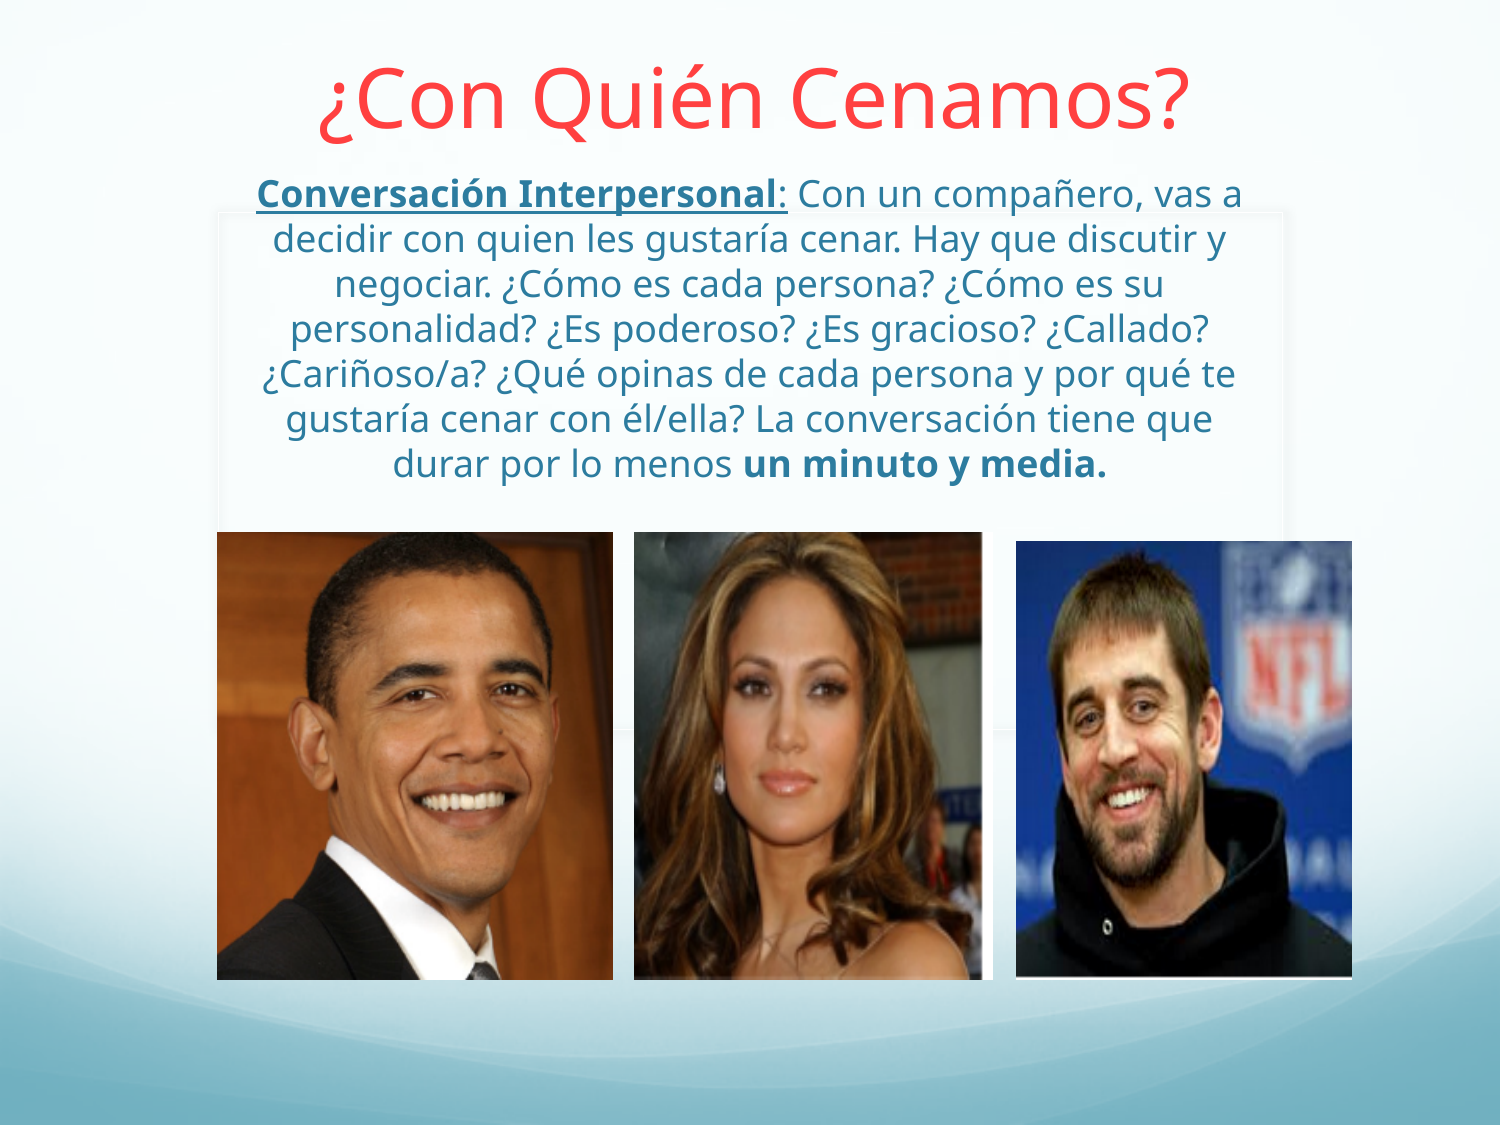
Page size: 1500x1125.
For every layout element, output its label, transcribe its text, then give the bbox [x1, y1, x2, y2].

title Conversación Interpersonal: Con un compañero, vas a decidir con quien les gustaría cenar. Hay que discutir y negociar. ¿Cómo es cada persona? ¿Cómo es su personalidad? ¿Es poderoso? ¿Es gracioso? ¿Callado? ¿Cariñoso/a? ¿Qué opinas de cada persona y por qué te gustaría cenar con él/ella? La conversación tiene que durar por lo menos un minuto y media. [217, 249, 1283, 493]
picture [216, 532, 613, 980]
text_box ¿Con Quién Cenamos? [217, 38, 1331, 153]
picture [633, 532, 994, 980]
picture [1015, 540, 1353, 980]
